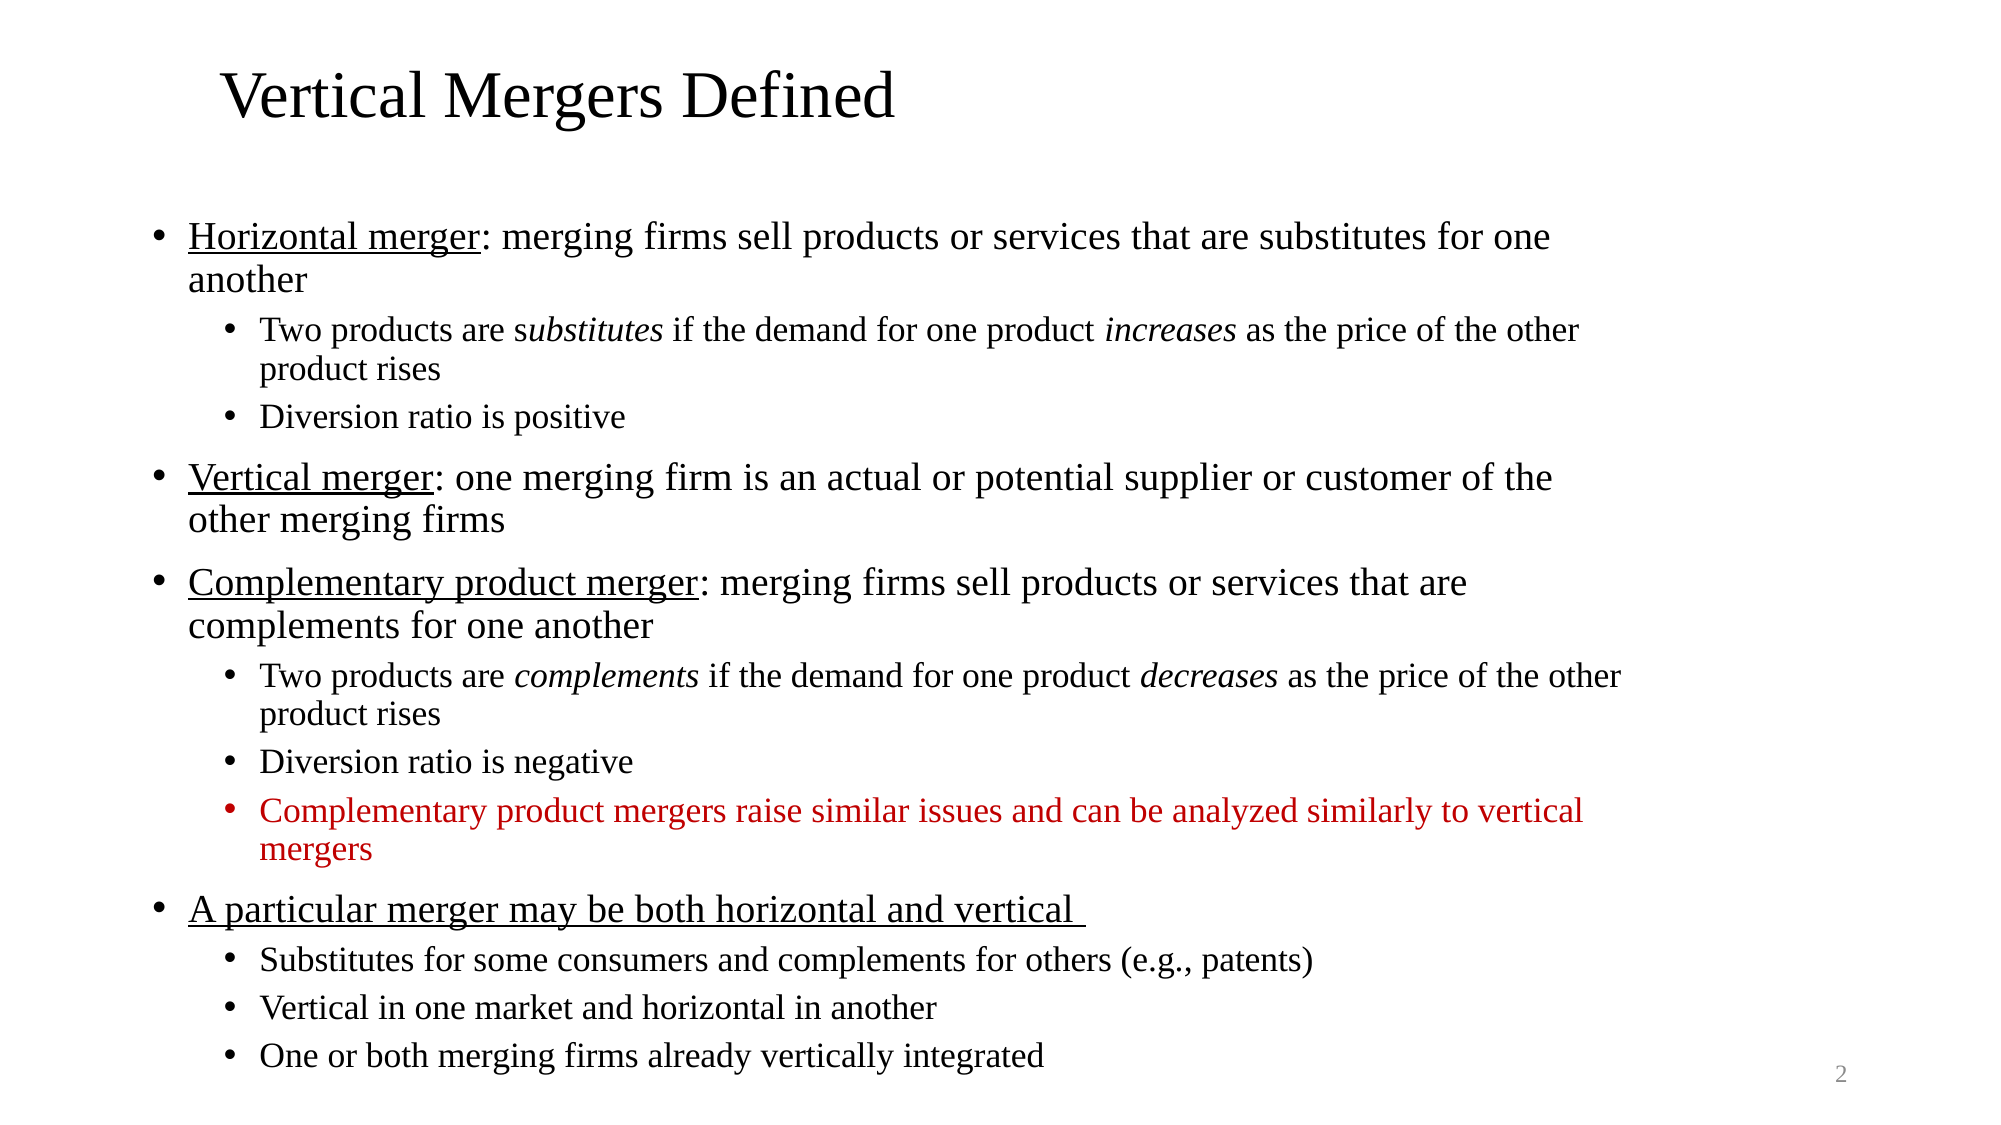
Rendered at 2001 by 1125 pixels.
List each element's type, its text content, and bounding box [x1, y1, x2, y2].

slide_number 2 [1412, 1042, 1863, 1103]
list Horizontal merger: merging firms sell products or services that are substitutes for one another Two products are substitutes if the demand for one product increases as the price of the other product rises Diversion ratio is positive Vertical merger: one merging firm is an actual or potential supplier or customer of the other merging firms Complementary product merger: merging firms sell products or services that are complements for one another Two products are complements if the demand for one product decreases as the price of the other product rises Diversion ratio is negative Complementary product mergers raise similar issues and can be analyzed similarly to vertical mergers A particular merger may be both horizontal and vertical Substitutes for some consumers and complements for others (e.g., patents) Vertical in one market and horizontal in another One or both merging firms already vertically integrated [137, 208, 1659, 1091]
title Vertical Mergers Defined [204, 53, 1644, 139]
